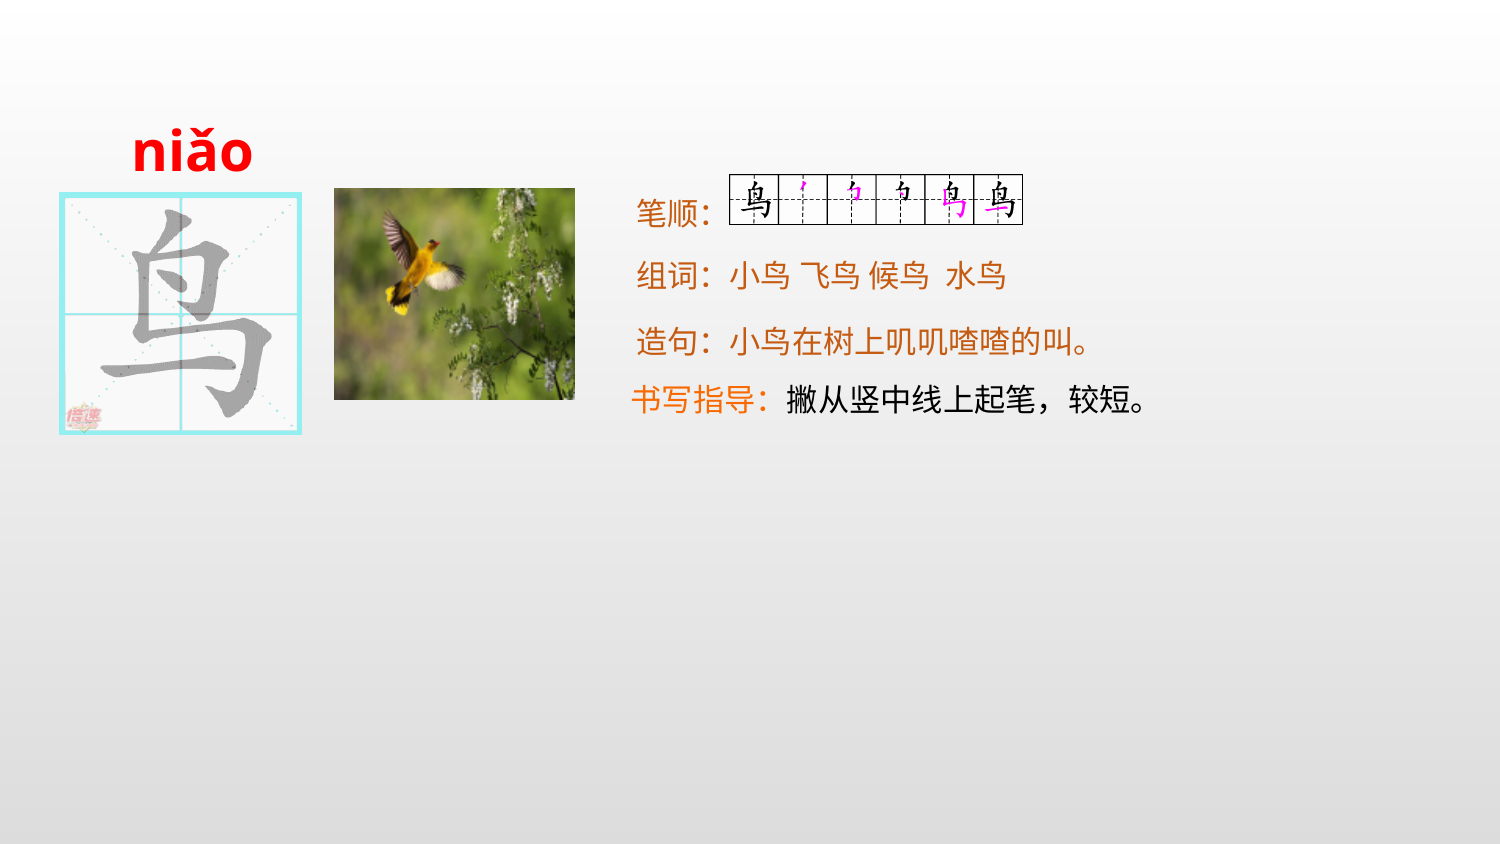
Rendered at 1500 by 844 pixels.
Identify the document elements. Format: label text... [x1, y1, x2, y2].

text_box 笔顺： [624, 188, 1118, 238]
text_box 造句：小鸟在树上叽叽喳喳的叫。 [624, 316, 1410, 366]
picture [729, 174, 1023, 225]
picture [59, 192, 302, 435]
text_box niǎo [120, 109, 285, 188]
text_box 书写指导：撇从竖中线上起笔，较短。 [619, 374, 1471, 424]
text_box 组词：小鸟 飞鸟 候鸟 水鸟 [624, 250, 1169, 300]
picture [334, 188, 575, 400]
